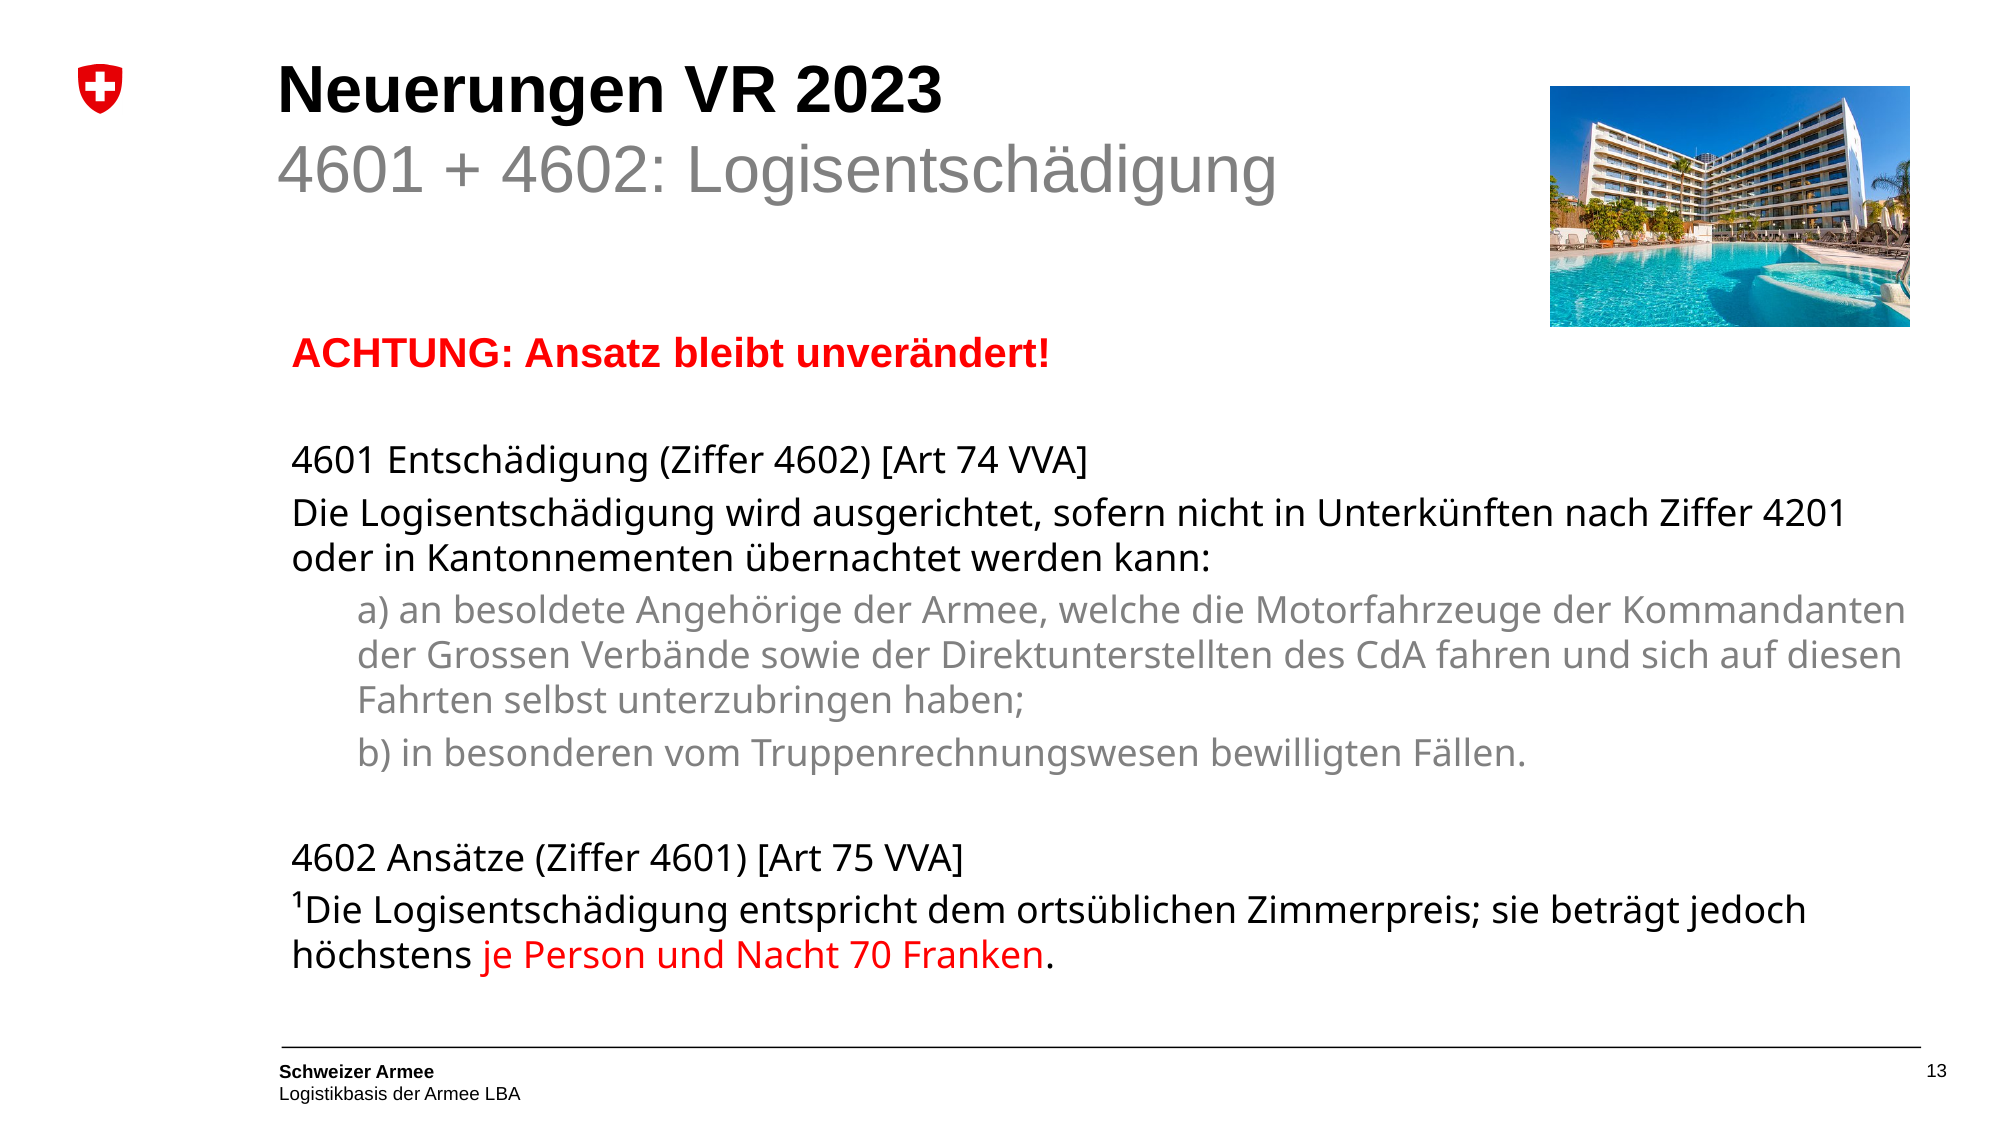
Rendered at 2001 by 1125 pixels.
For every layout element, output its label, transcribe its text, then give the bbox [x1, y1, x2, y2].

picture [1550, 86, 1910, 327]
title Neuerungen VR 2023 4601 + 4602: Logisentschädigung [277, 45, 1910, 209]
list ACHTUNG: Ansatz bleibt unverändert! 4601 Entschädigung (Ziffer 4602) [Art 74 VVA] Die Logisentschädigung wird ausgerichtet, sofern nicht in Unterkünften nach Ziffer 4201 oder in Kantonnementen übernachtet werden kann: a) an besoldete Angehörige der Armee, welche die Motorfahrzeuge der Kommandanten der Grossen Verbände sowie der Direktunterstellten des CdA fahren und sich auf diesen Fahrten selbst unterzubringen haben; b) in besonderen vom Truppenrechnungswesen bewilligten Fällen. 4602 Ansätze (Ziffer 4601) [Art 75 VVA] ¹Die Logisentschädigung entspricht dem ortsüblichen Zimmerpreis; sie beträgt jedoch höchstens je Person und Nacht 70 Franken. [290, 326, 1910, 983]
picture [78, 64, 123, 115]
